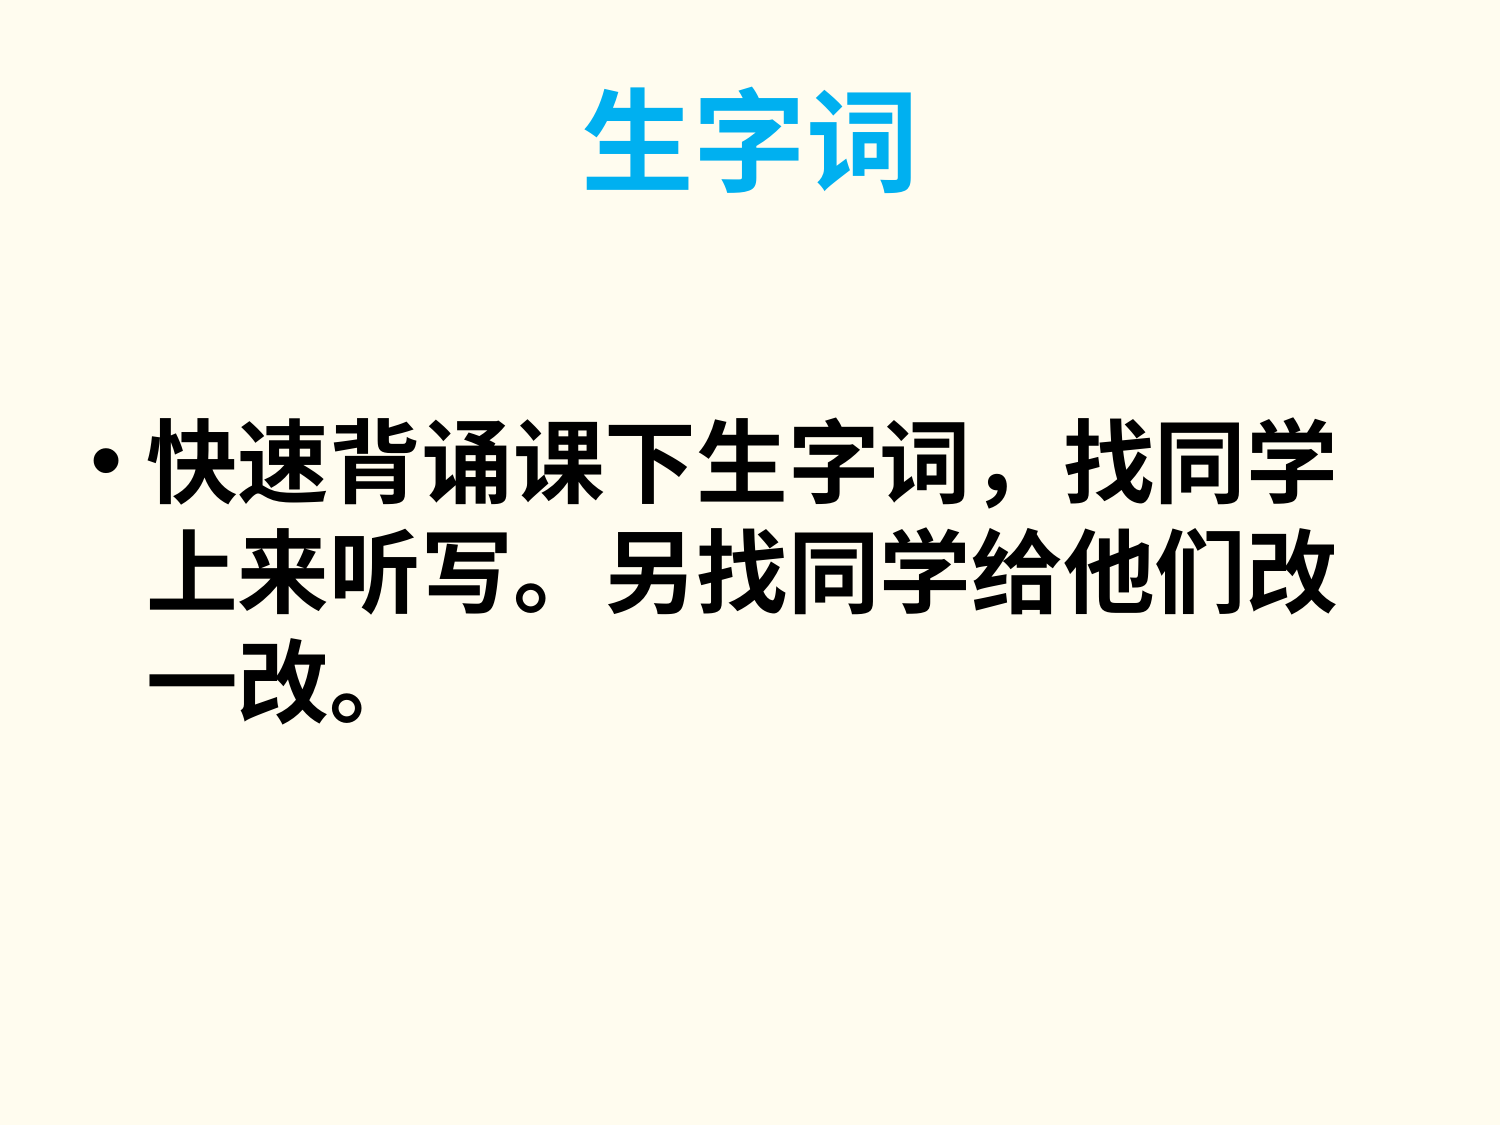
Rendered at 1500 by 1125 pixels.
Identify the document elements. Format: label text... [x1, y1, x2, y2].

title 生字词 [75, 45, 1425, 233]
list 快速背诵课下生字词，找同学上来听写。另找同学给他们改一改。 [75, 397, 1425, 1005]
